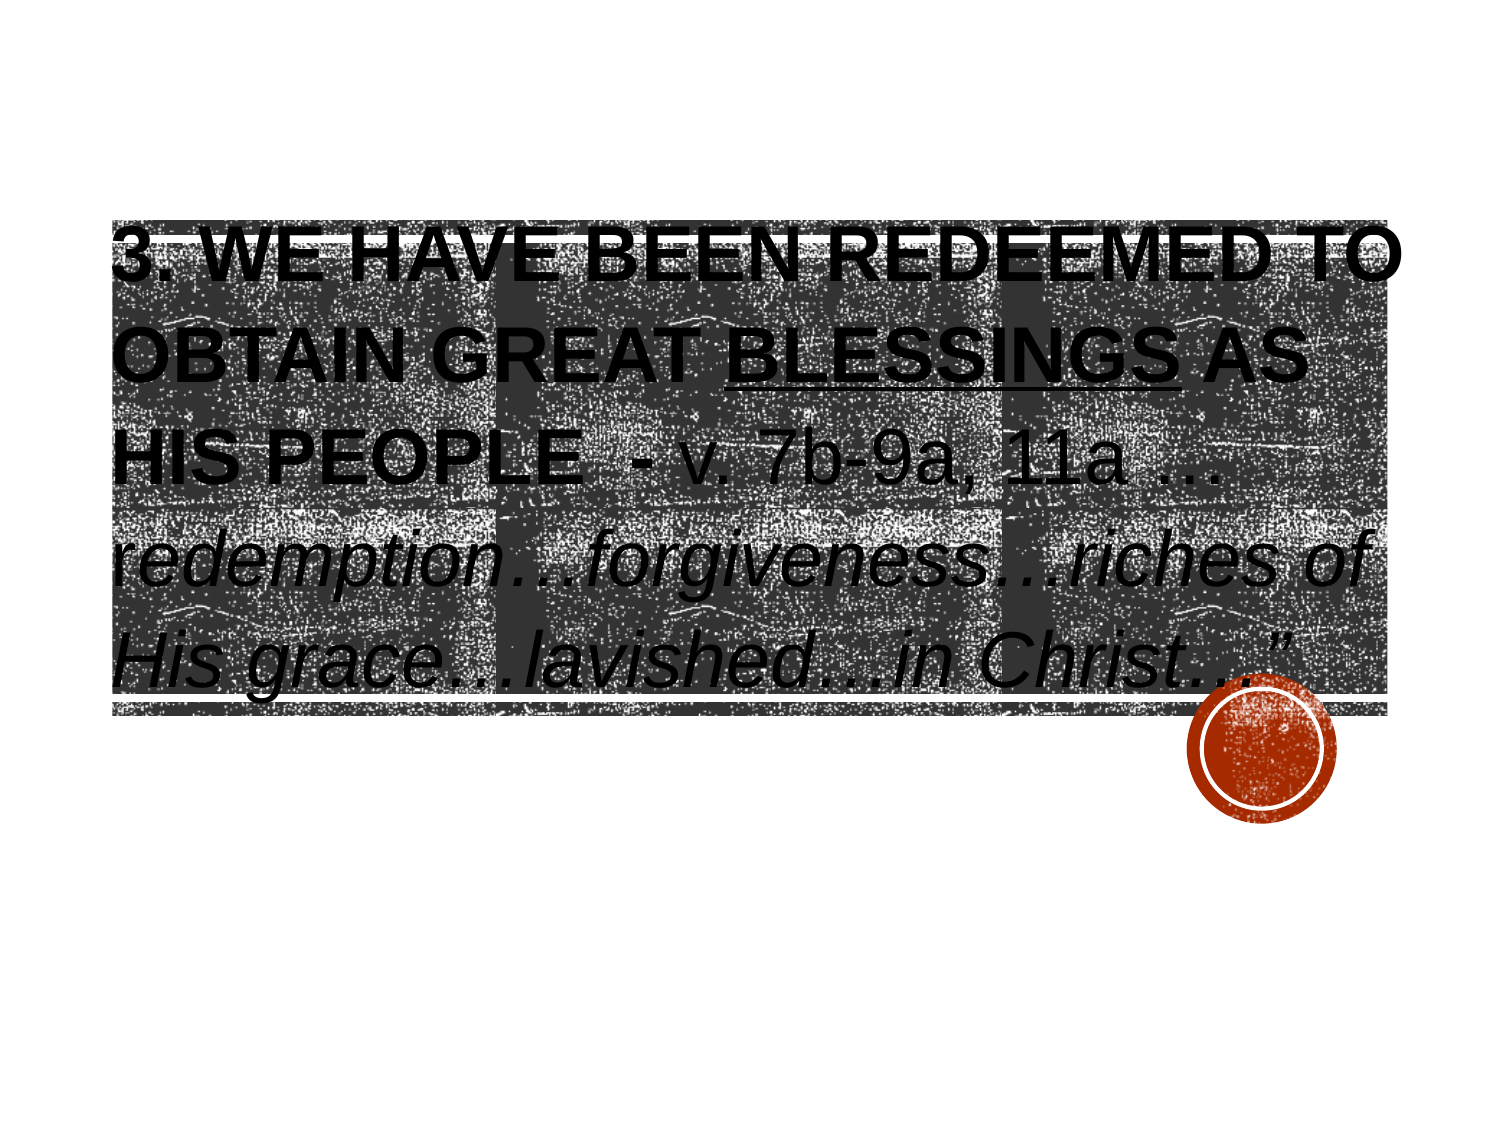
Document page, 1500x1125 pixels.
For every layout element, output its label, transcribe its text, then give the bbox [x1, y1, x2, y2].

text_box 3. WE HAVE BEEN REDEEMED TO OBTAIN GREAT BLESSINGS AS HIS PEOPLE - v. 7b-9a, 11a …redemption…forgiveness…riches of His grace…lavished…in Christ…” [95, 187, 1425, 711]
